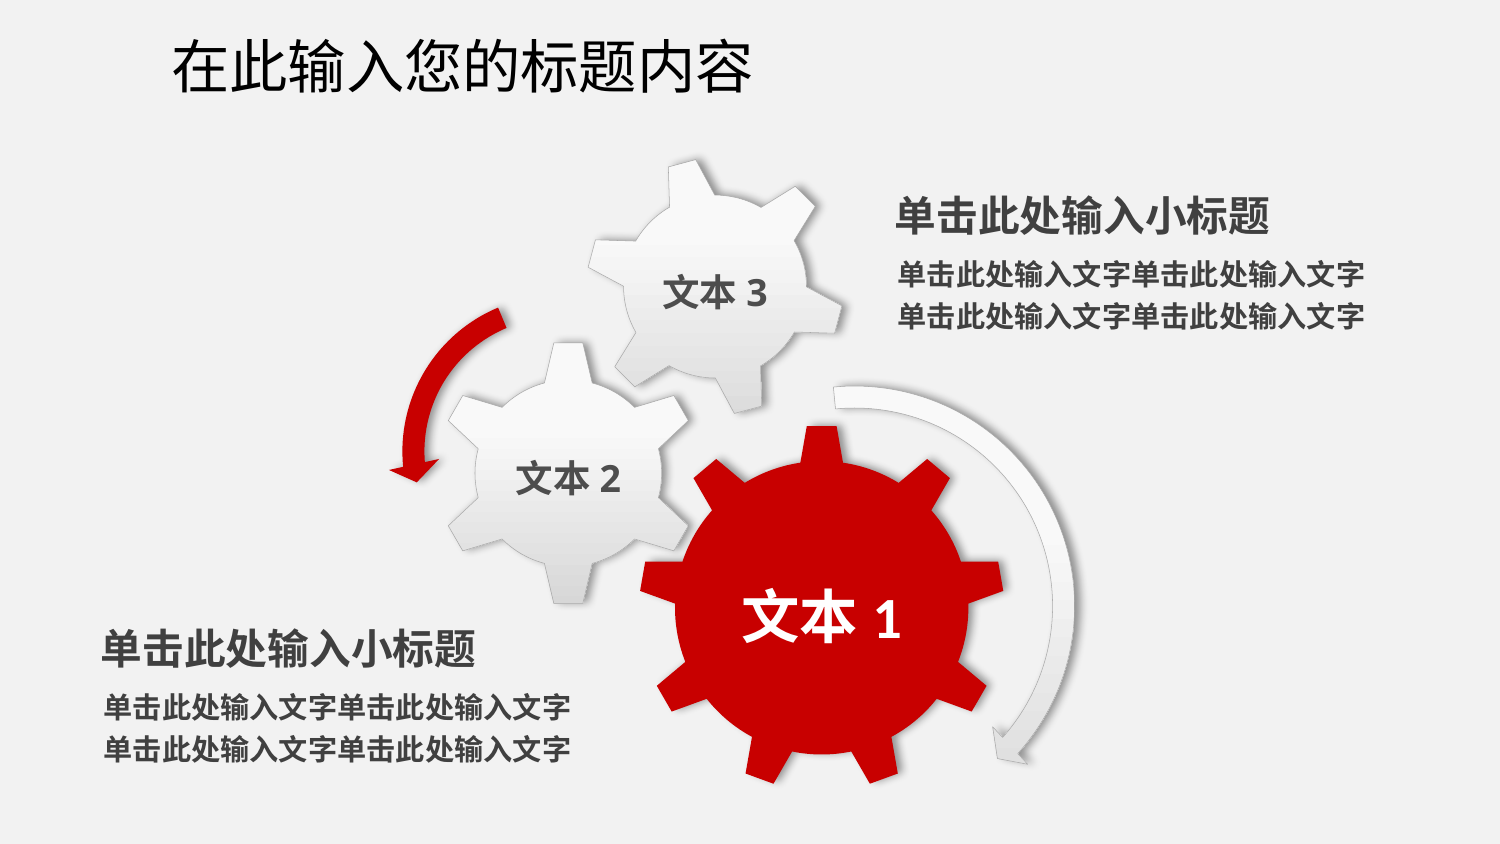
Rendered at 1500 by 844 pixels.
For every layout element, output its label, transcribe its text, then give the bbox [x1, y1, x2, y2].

text_box [388, 307, 507, 483]
text_box 文本3 [588, 159, 842, 414]
text_box 单击此处输入文字单击此处输入文字 单击此处输入文字单击此处输入文字 [882, 241, 1417, 341]
text_box 单击此处输入小标题 [894, 180, 1305, 239]
text_box 单击此处输入小标题 [100, 613, 511, 673]
text_box 文本1 [640, 426, 1004, 784]
text_box [833, 386, 1075, 765]
text_box 单击此处输入文字单击此处输入文字 单击此处输入文字单击此处输入文字 [88, 675, 623, 775]
text_box 文本2 [448, 342, 689, 604]
text_box 在此输入您的标题内容 [156, 22, 793, 108]
